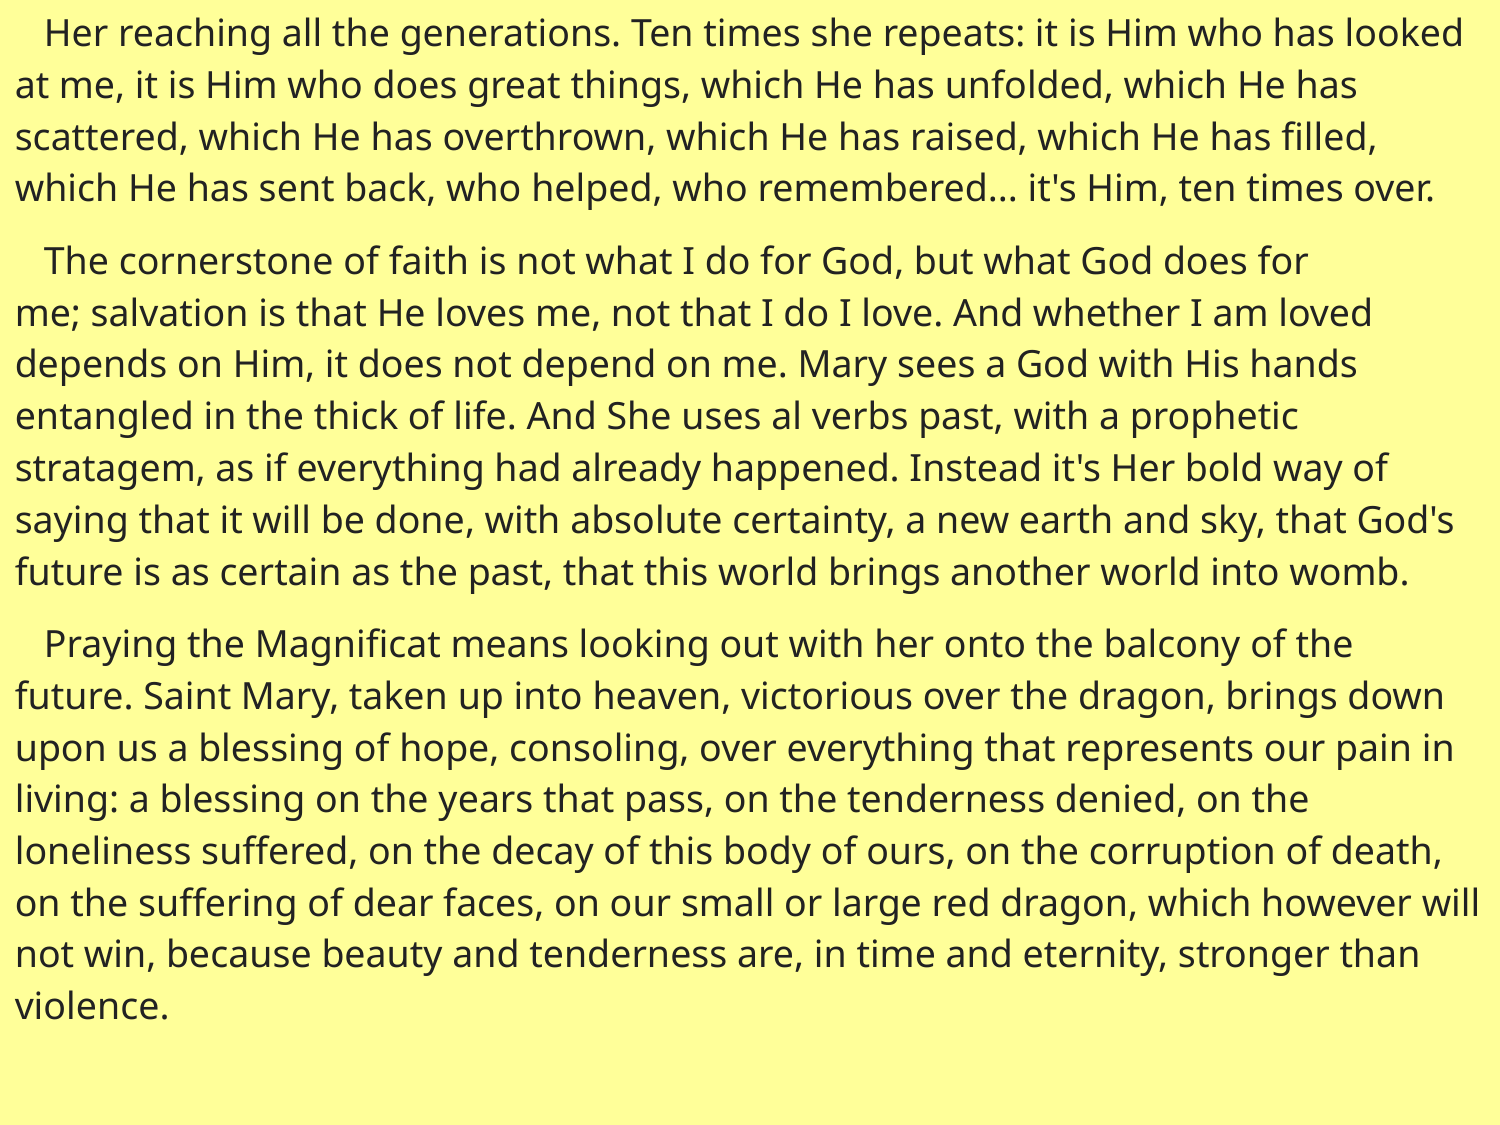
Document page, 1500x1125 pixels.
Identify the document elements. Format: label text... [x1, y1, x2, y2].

text_box Her reaching all the generations. Ten times she repeats: it is Him who has looked at me, it is Him who does great things, which He has unfolded, which He has scattered, which He has overthrown, which He has raised, which He has filled, which He has sent back, who helped, who remembered... it's Him, ten times over. The cornerstone of faith is not what I do for God, but what God does for me; salvation is that He loves me, not that I do I love. And whether I am loved depends on Him, it does not depend on me. Mary sees a God with His hands entangled in the thick of life. And She uses al verbs past, with a prophetic stratagem, as if everything had already happened. Instead it's Her bold way of saying that it will be done, with absolute certainty, a new earth and sky, that God's future is as certain as the past, that this world brings another world into womb. Praying the Magnificat means looking out with her onto the balcony of the future. Saint Mary, taken up into heaven, victorious over the dragon, brings down upon us a blessing of hope, consoling, over everything that represents our pain in living: a blessing on the years that pass, on the tenderness denied, on the loneliness suffered, on the decay of this body of ours, on the corruption of death, on the suffering of dear faces, on our small or large red dragon, which however will not win, because beauty and tenderness are, in time and eternity, stronger than violence. [0, 0, 1500, 1035]
